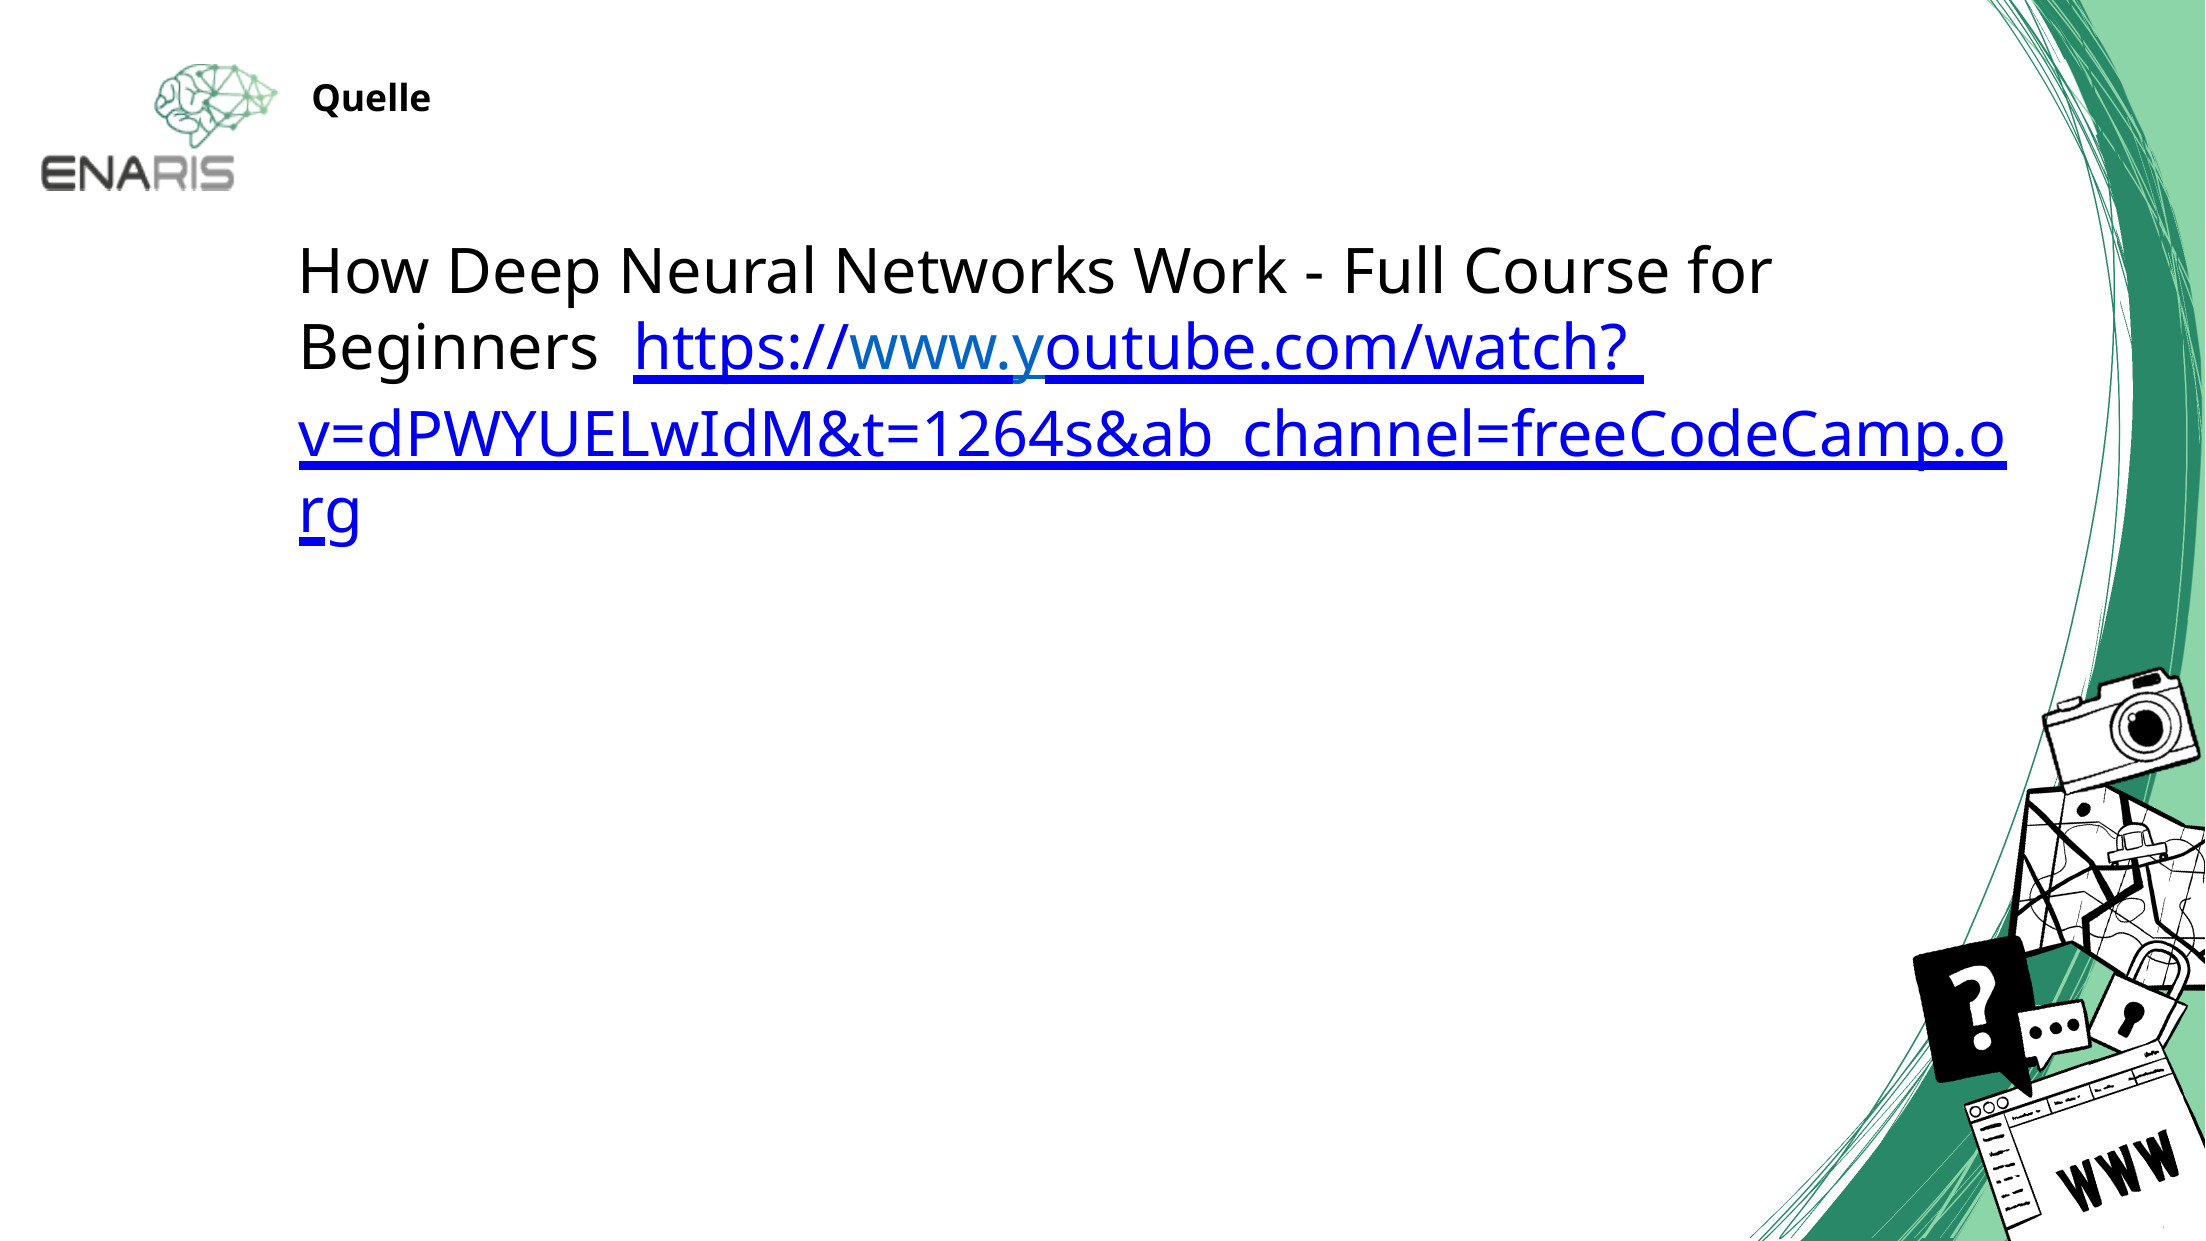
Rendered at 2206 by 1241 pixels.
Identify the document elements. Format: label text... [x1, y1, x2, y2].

picture [41, 64, 280, 191]
picture [450, 0, 2205, 1241]
title Quelle [295, 66, 2070, 127]
text_box How Deep Neural Networks Work - Full Course for Beginners https://www.youtube.com/watch? v=dPWYUELwIdM&t=1264s&ab_channel=freeCodeCamp.org [295, 227, 2028, 546]
